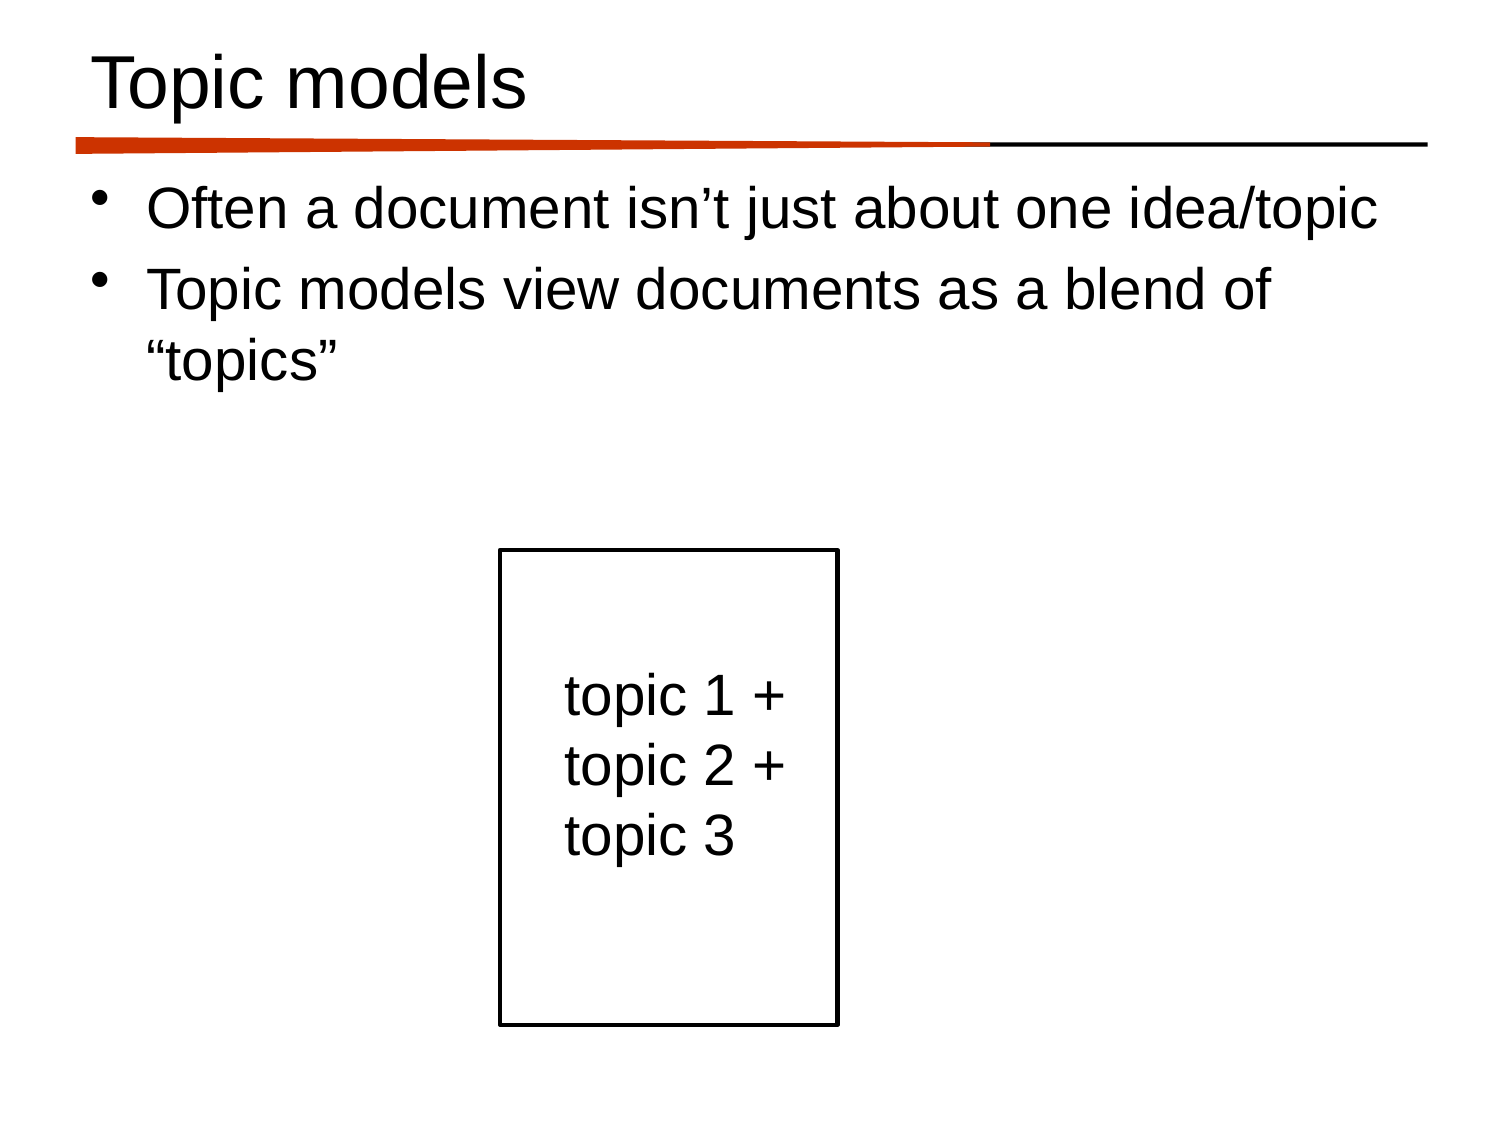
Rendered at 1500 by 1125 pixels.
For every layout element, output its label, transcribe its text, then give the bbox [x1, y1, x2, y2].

text_box topic 1 + topic 2 + topic 3 [549, 650, 863, 875]
title Topic models [74, 24, 1426, 133]
list Often a document isn’t just about one idea/topic Topic models view documents as a blend of “topics” [74, 162, 1426, 451]
text_box [500, 549, 838, 1025]
